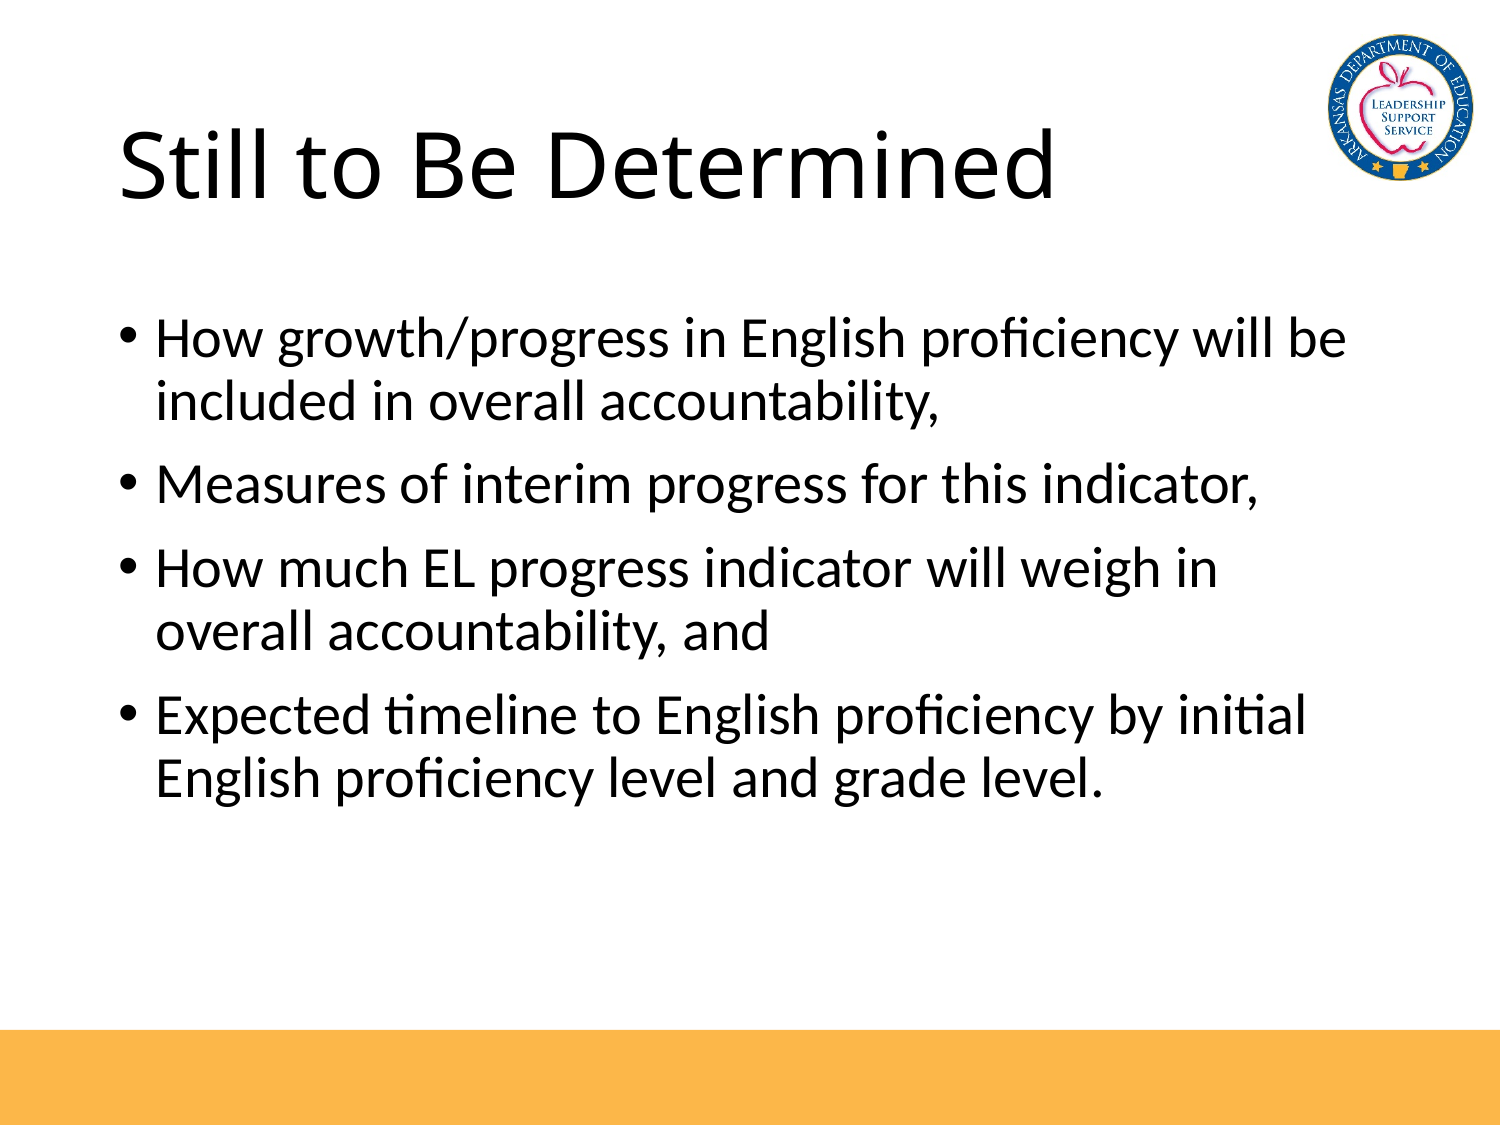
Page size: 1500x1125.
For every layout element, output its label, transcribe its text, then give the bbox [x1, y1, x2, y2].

picture [1327, 34, 1478, 181]
title Still to Be Determined [103, 59, 1397, 278]
list How growth/progress in English proficiency will be included in overall accountability, Measures of interim progress for this indicator, How much EL progress indicator will weigh in overall accountability, and Expected timeline to English proficiency by initial English proficiency level and grade level. [103, 299, 1397, 1014]
